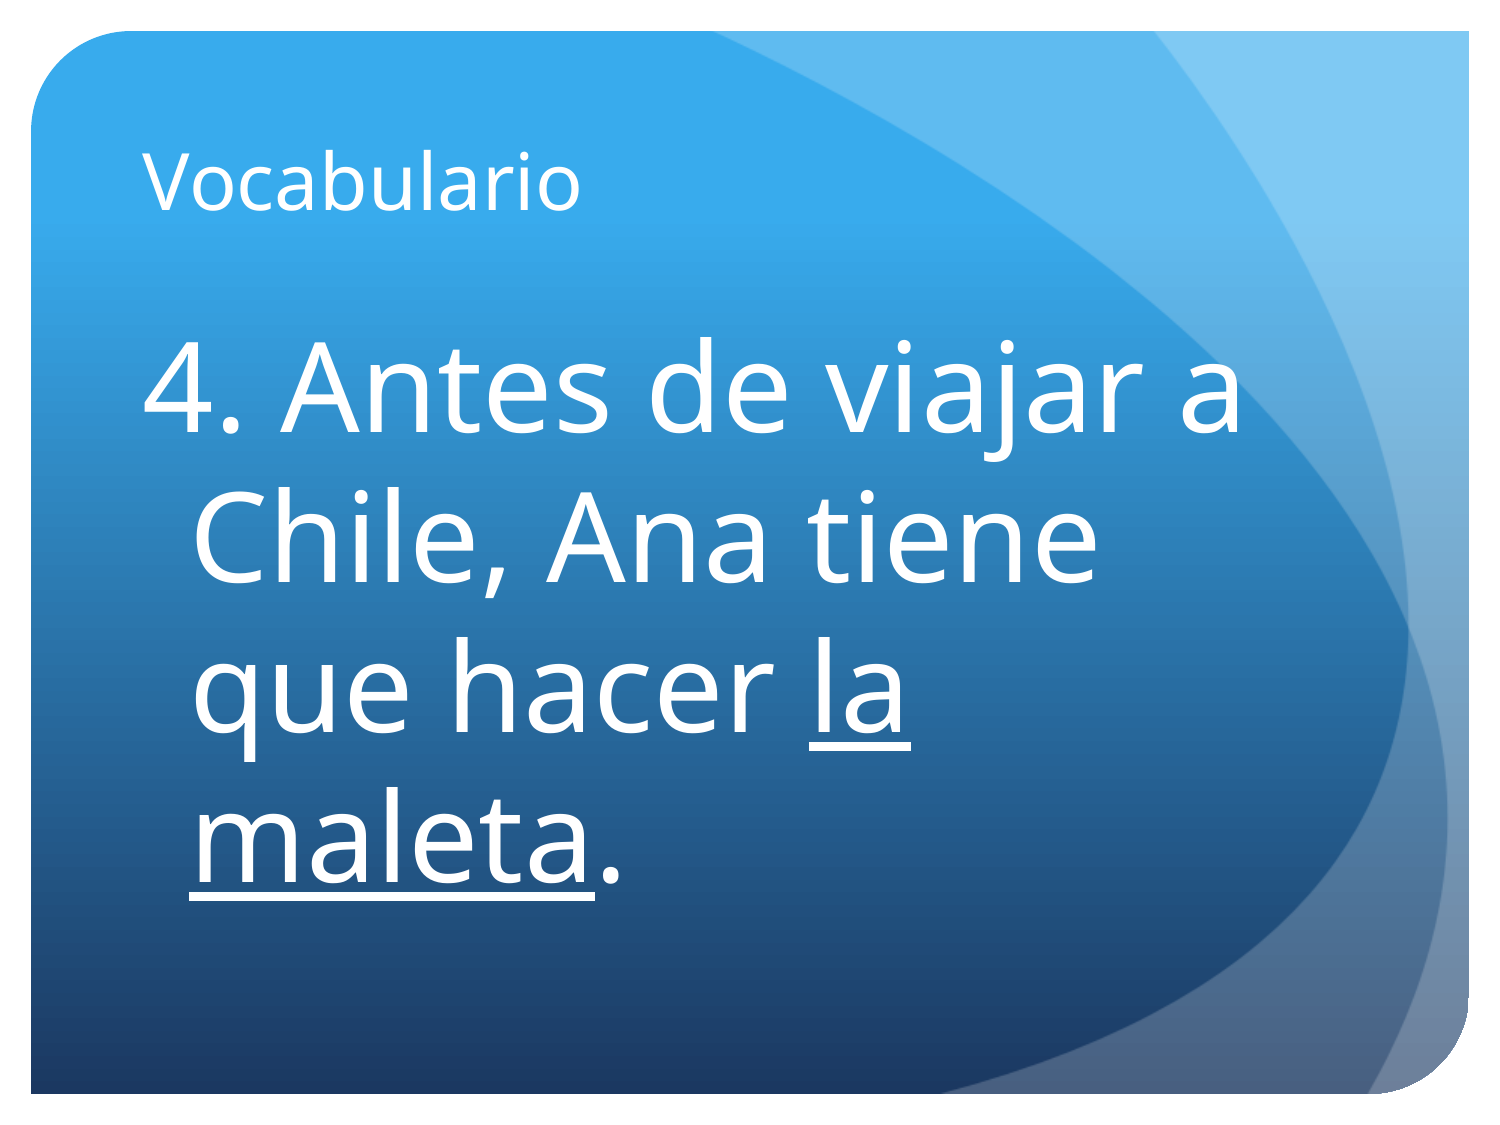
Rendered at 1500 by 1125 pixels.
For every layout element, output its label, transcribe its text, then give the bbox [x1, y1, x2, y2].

list 4. Antes de viajar a Chile, Ana tiene que hacer la maleta. [127, 299, 1372, 991]
title Vocabulario [127, 62, 1372, 234]
picture [24, 30, 1473, 1094]
